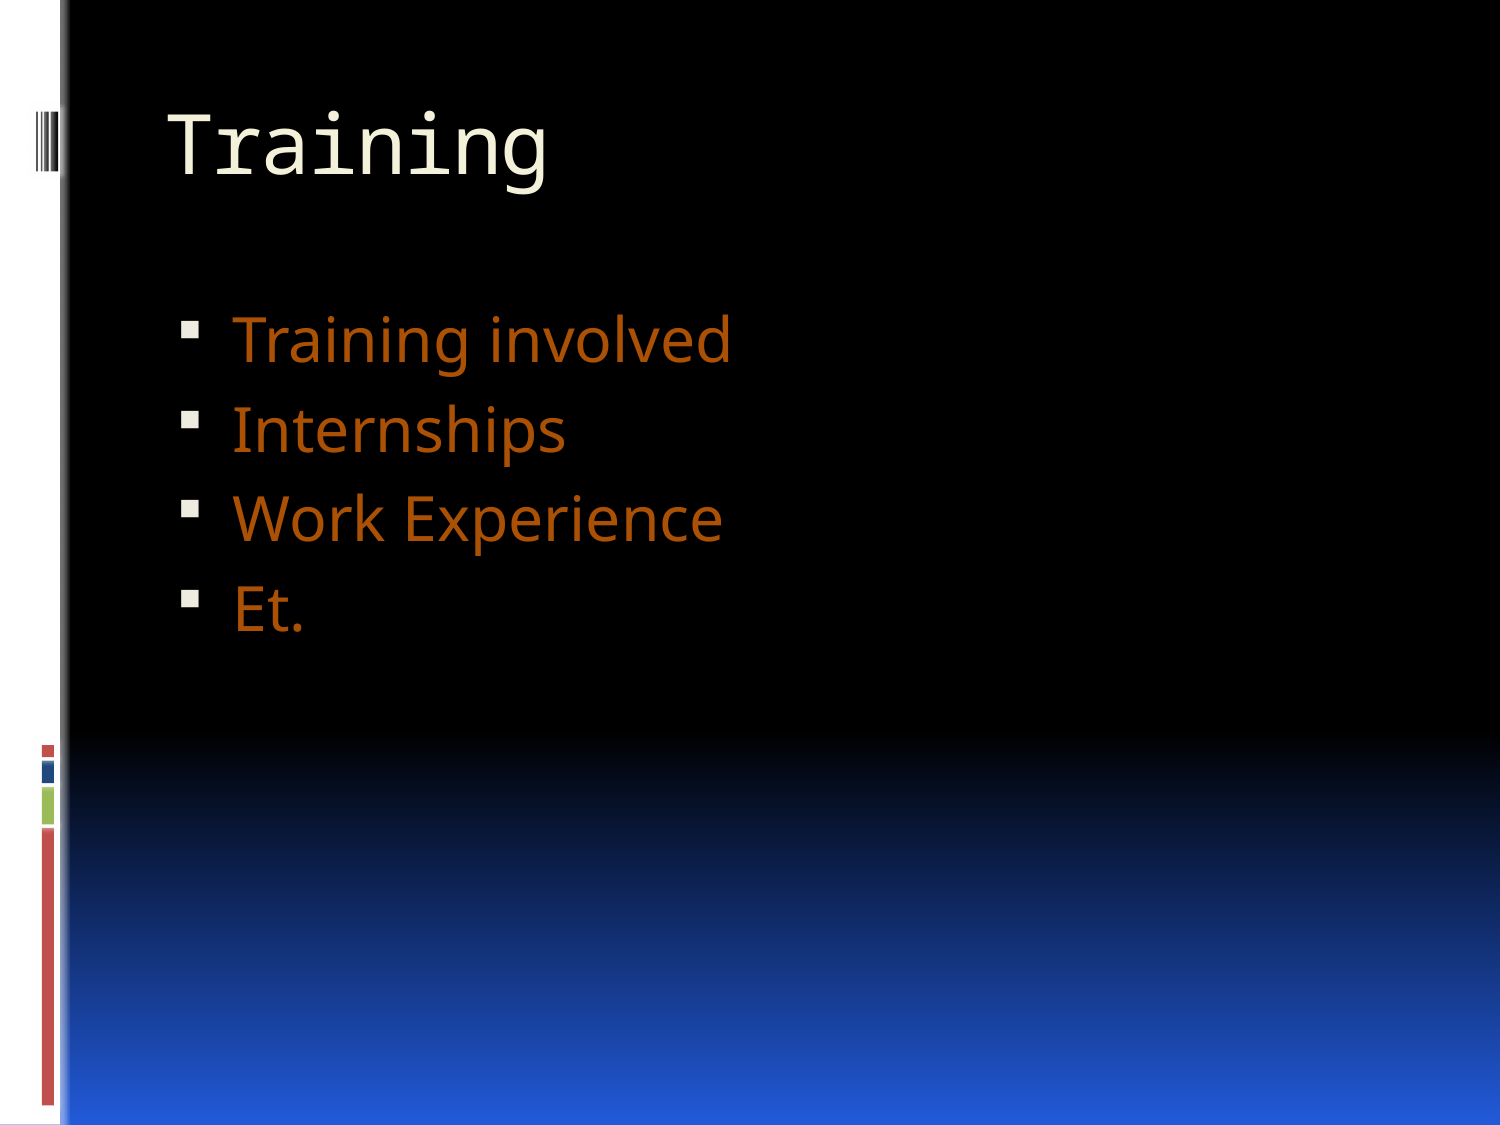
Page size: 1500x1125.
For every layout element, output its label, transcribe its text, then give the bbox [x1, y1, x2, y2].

list Training involved Internships Work Experience Et. [149, 292, 1426, 1043]
title Training [150, 84, 1425, 235]
